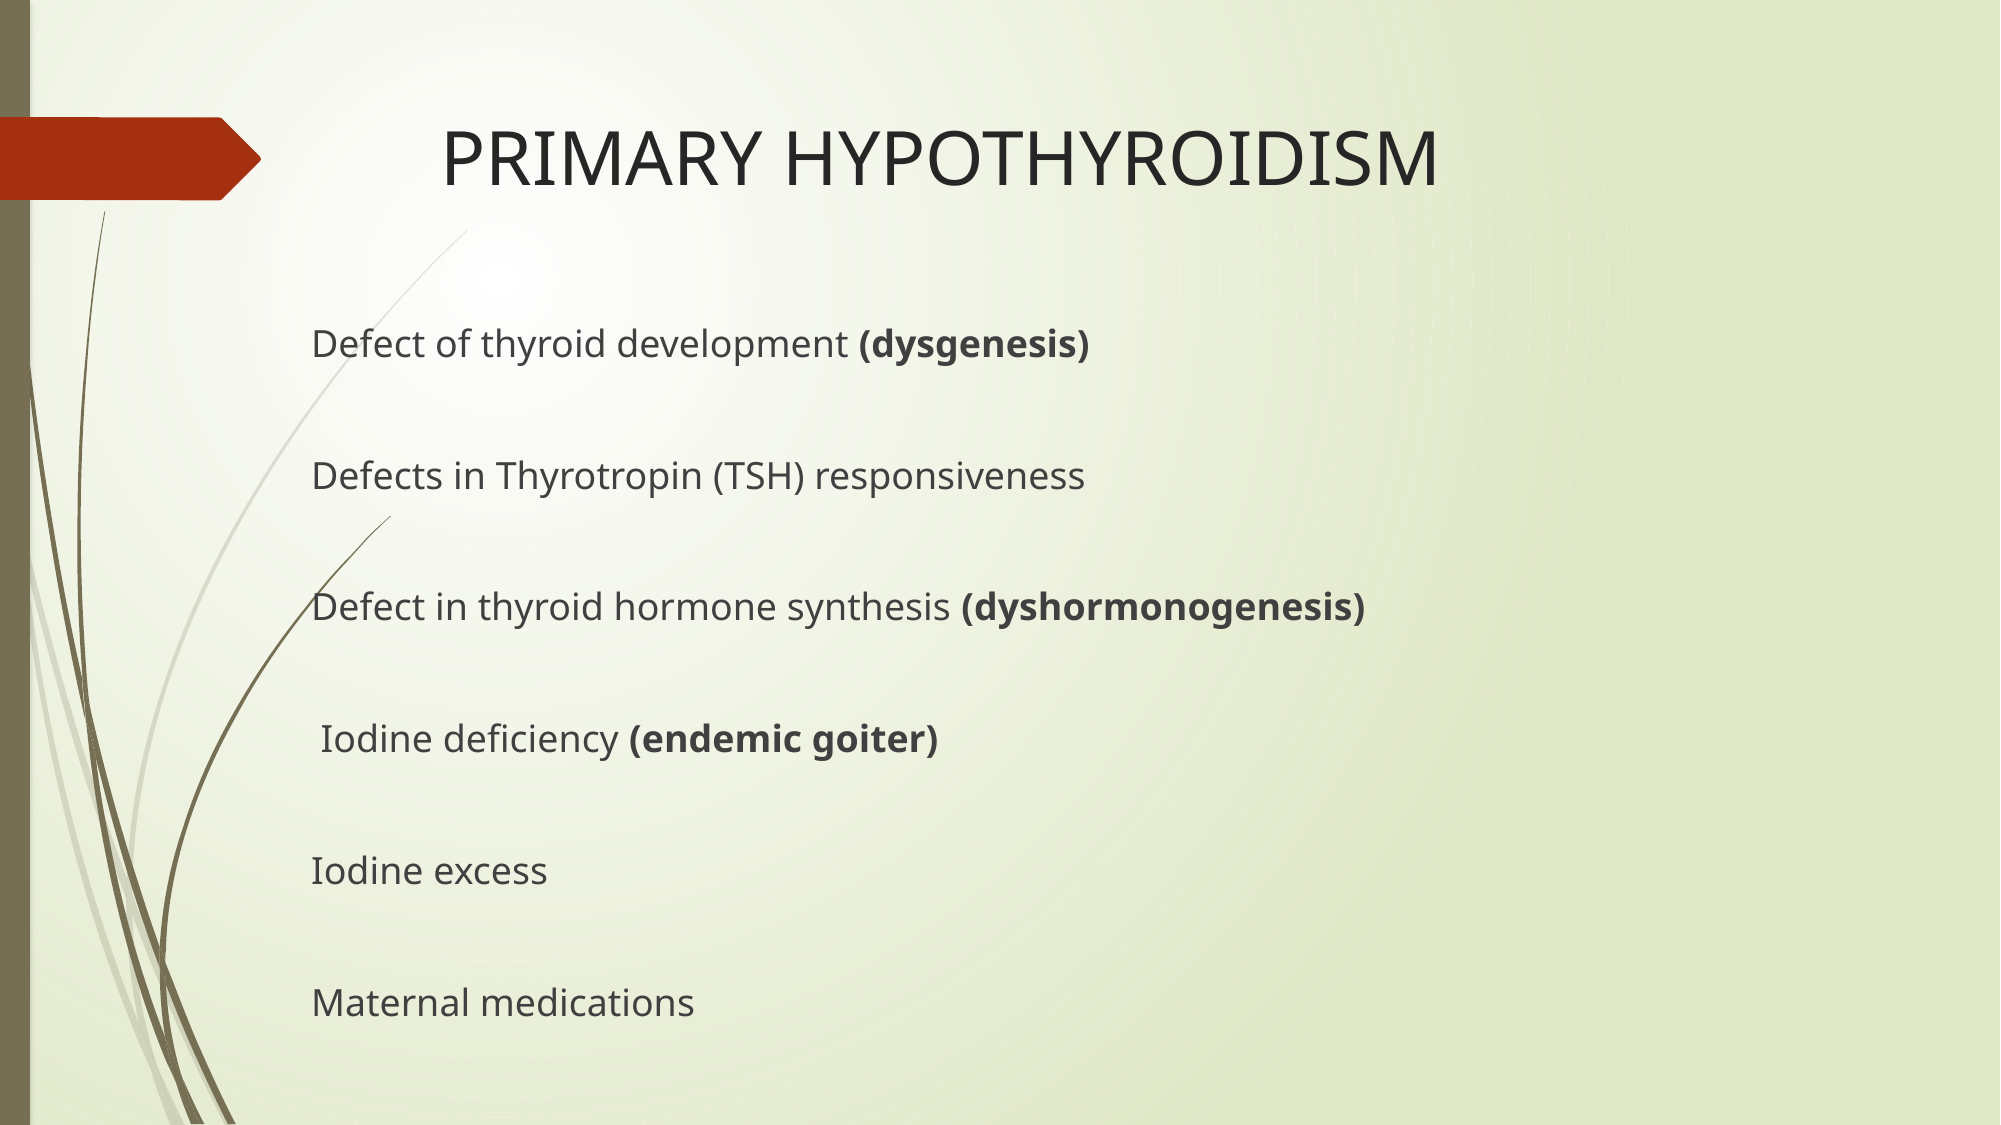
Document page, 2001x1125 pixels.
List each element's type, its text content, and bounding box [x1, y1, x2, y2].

list Defect of thyroid development (dysgenesis) Defects in Thyrotropin (TSH) responsiveness Defect in thyroid hormone synthesis (dyshormonogenesis) Iodine deficiency (endemic goiter) Iodine excess Maternal medications [295, 312, 1759, 1081]
title PRIMARY HYPOTHYROIDISM [425, 102, 1888, 313]
